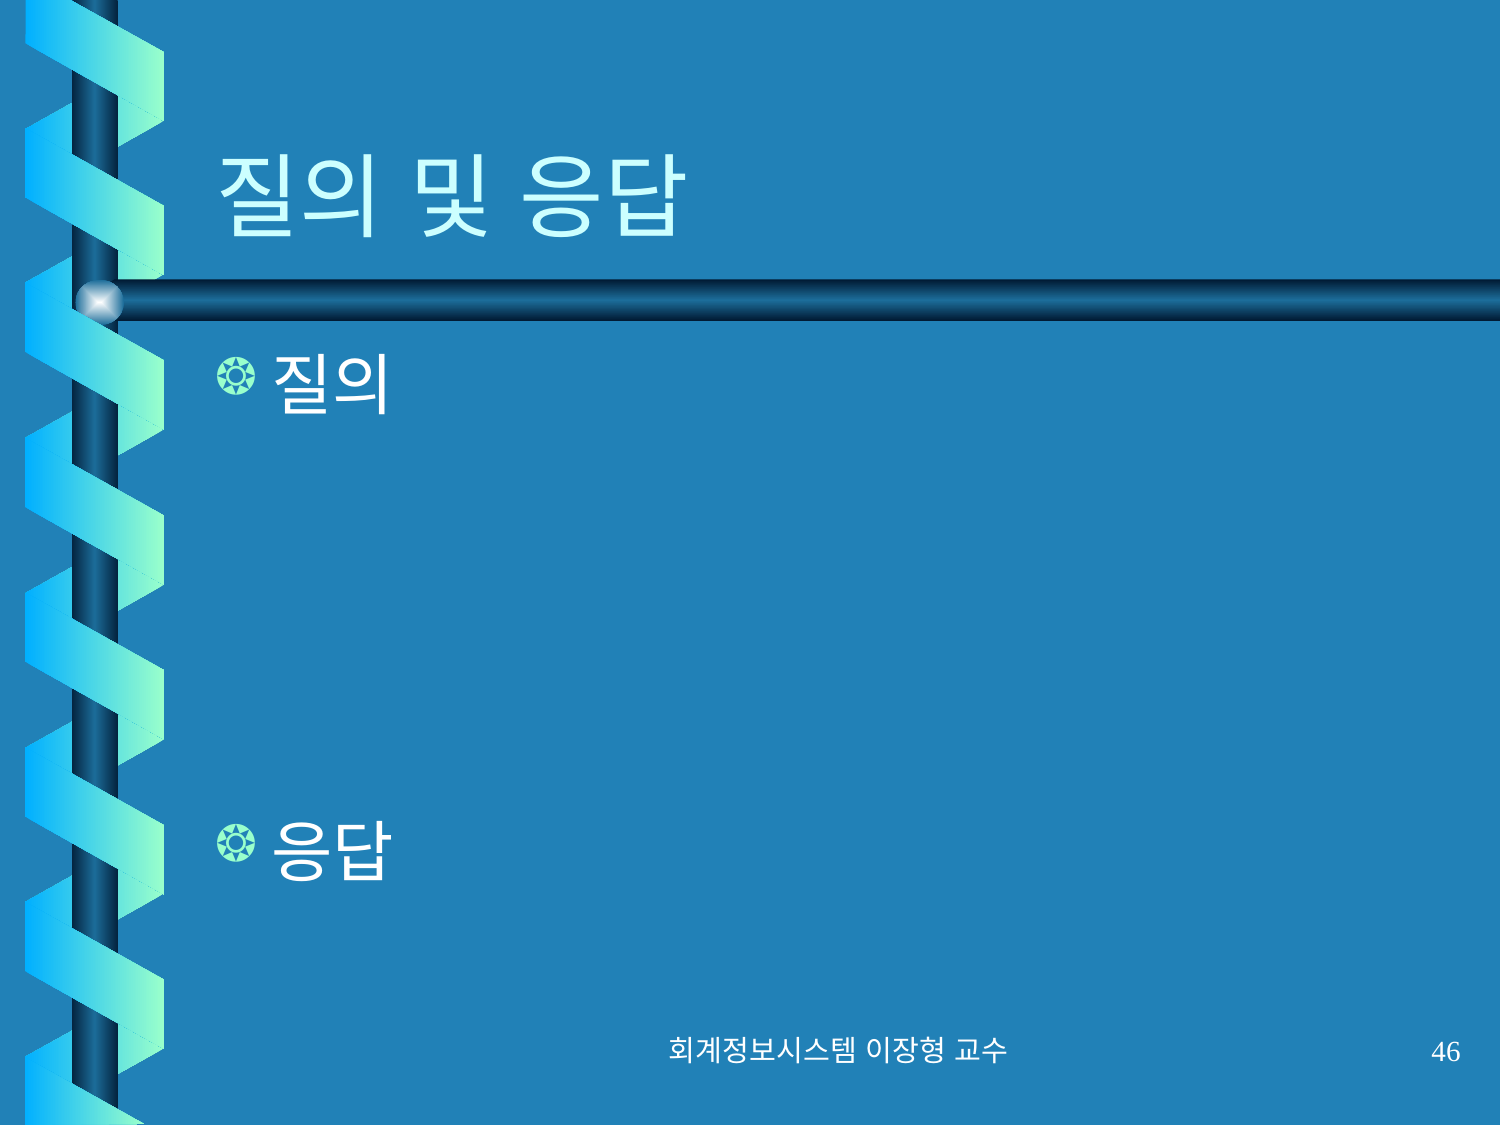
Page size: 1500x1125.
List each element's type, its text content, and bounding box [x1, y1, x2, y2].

list 질의 응답 [199, 335, 1476, 1011]
slide_number 46 [1163, 1024, 1477, 1101]
footer 회계정보시스템 이장형 교수 [600, 1024, 1077, 1101]
title 질의 및 응답 [199, 68, 1476, 257]
